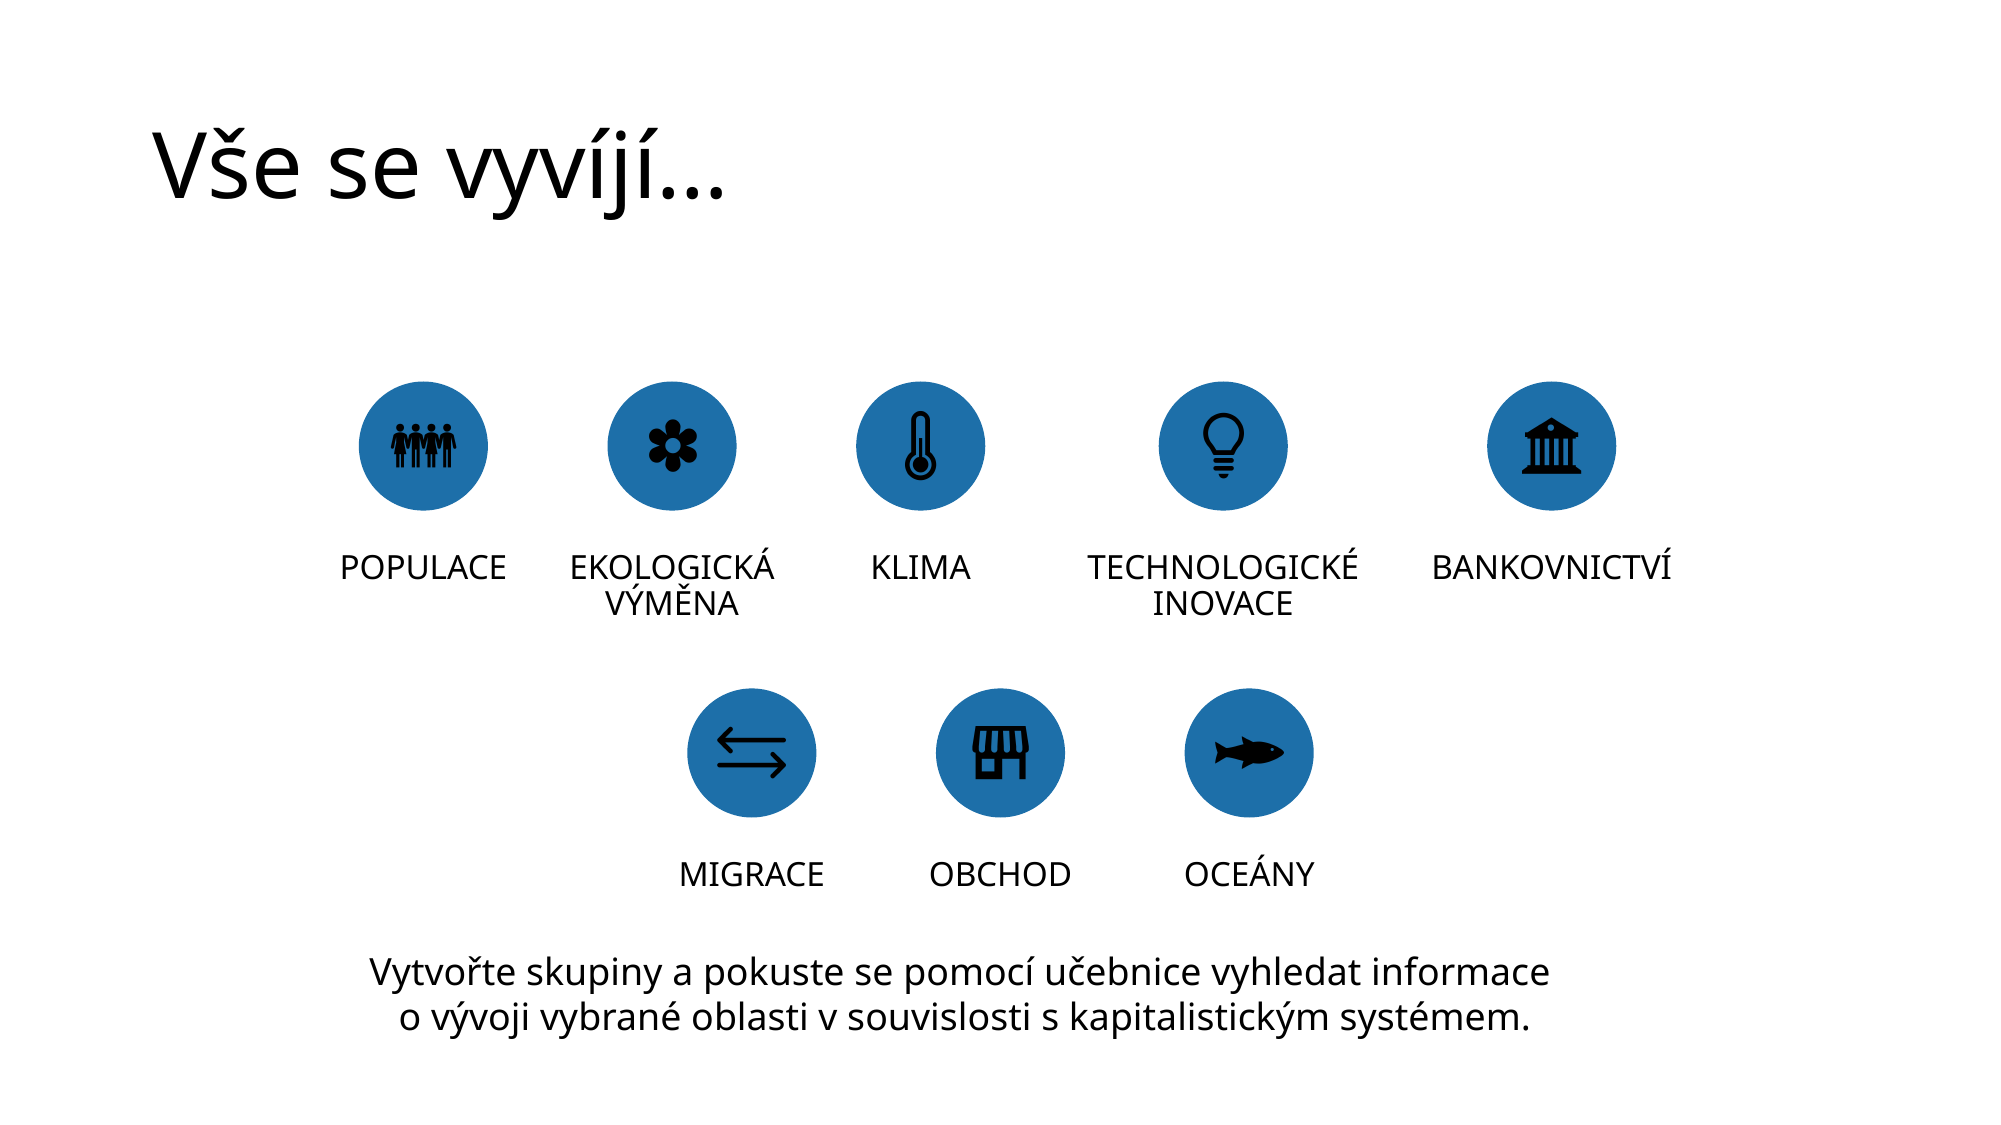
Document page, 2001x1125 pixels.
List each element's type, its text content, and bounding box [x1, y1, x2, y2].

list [211, 381, 1791, 943]
title Vše se vyvíjí… [137, 59, 1863, 278]
text_box Vytvořte skupiny a pokuste se pomocí učebnice vyhledat informace o vývoji vybrané oblasti v souvislosti s kapitalistickým systémem. [354, 943, 1577, 1091]
